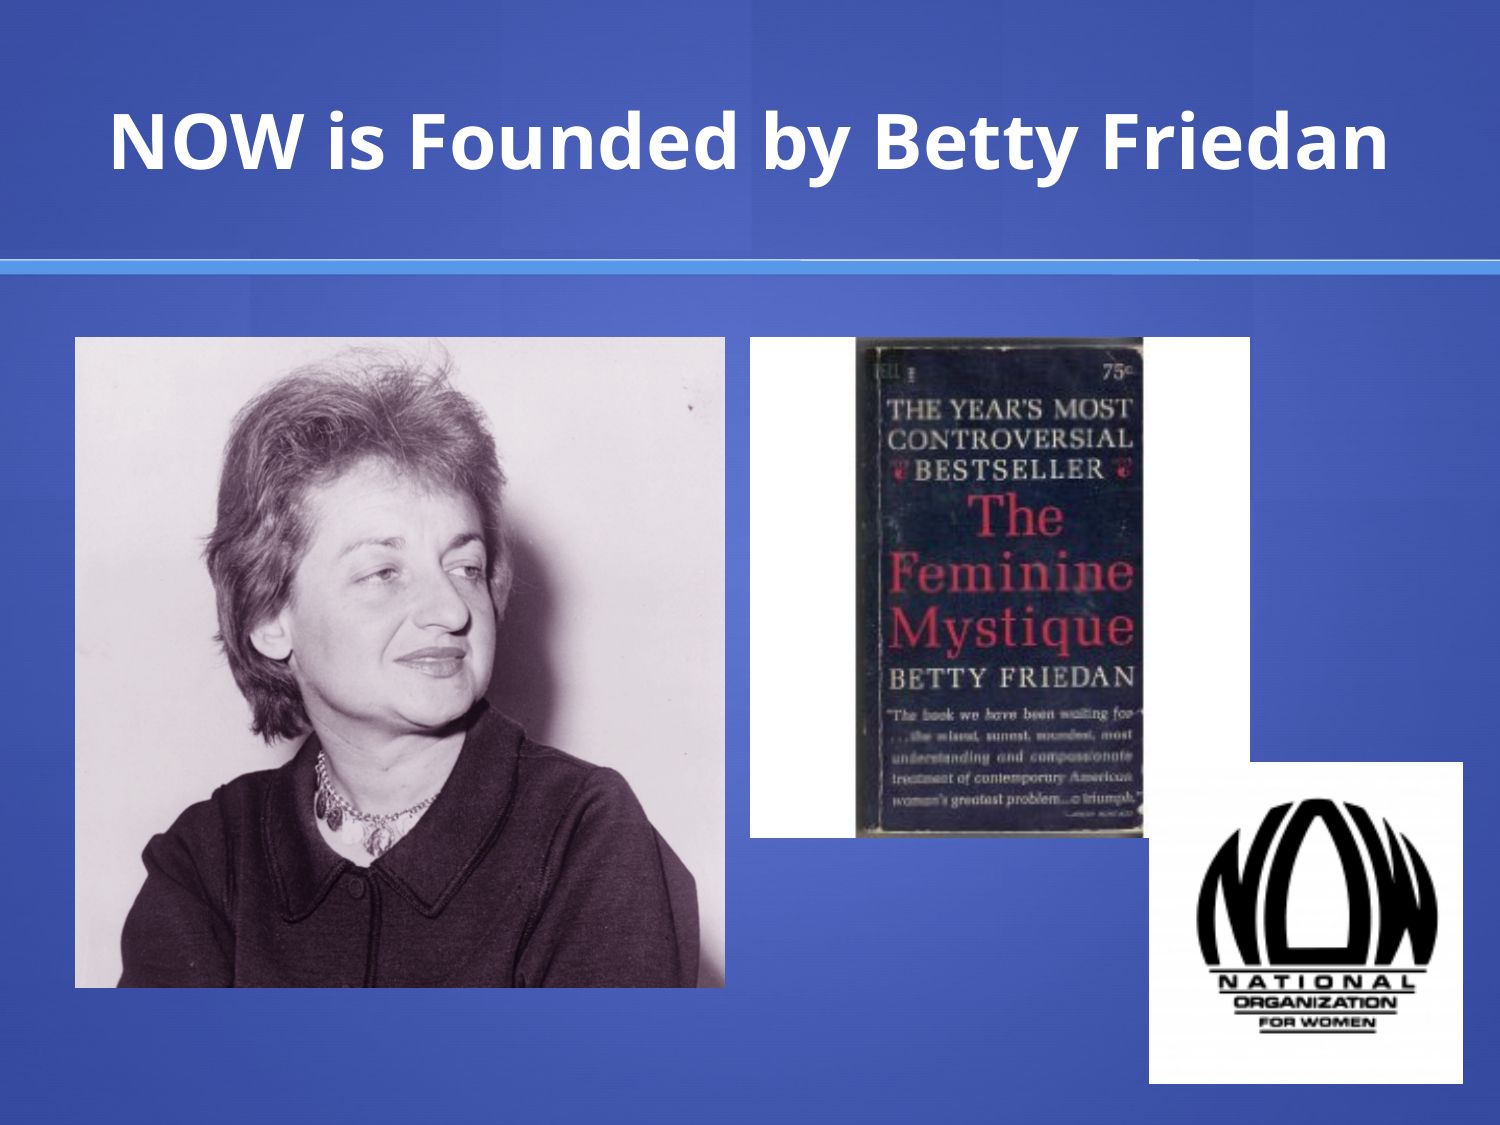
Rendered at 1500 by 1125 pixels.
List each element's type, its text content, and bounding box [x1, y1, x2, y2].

picture [748, 336, 1464, 1085]
title NOW is Founded by Betty Friedan [75, 45, 1425, 233]
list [73, 336, 727, 989]
